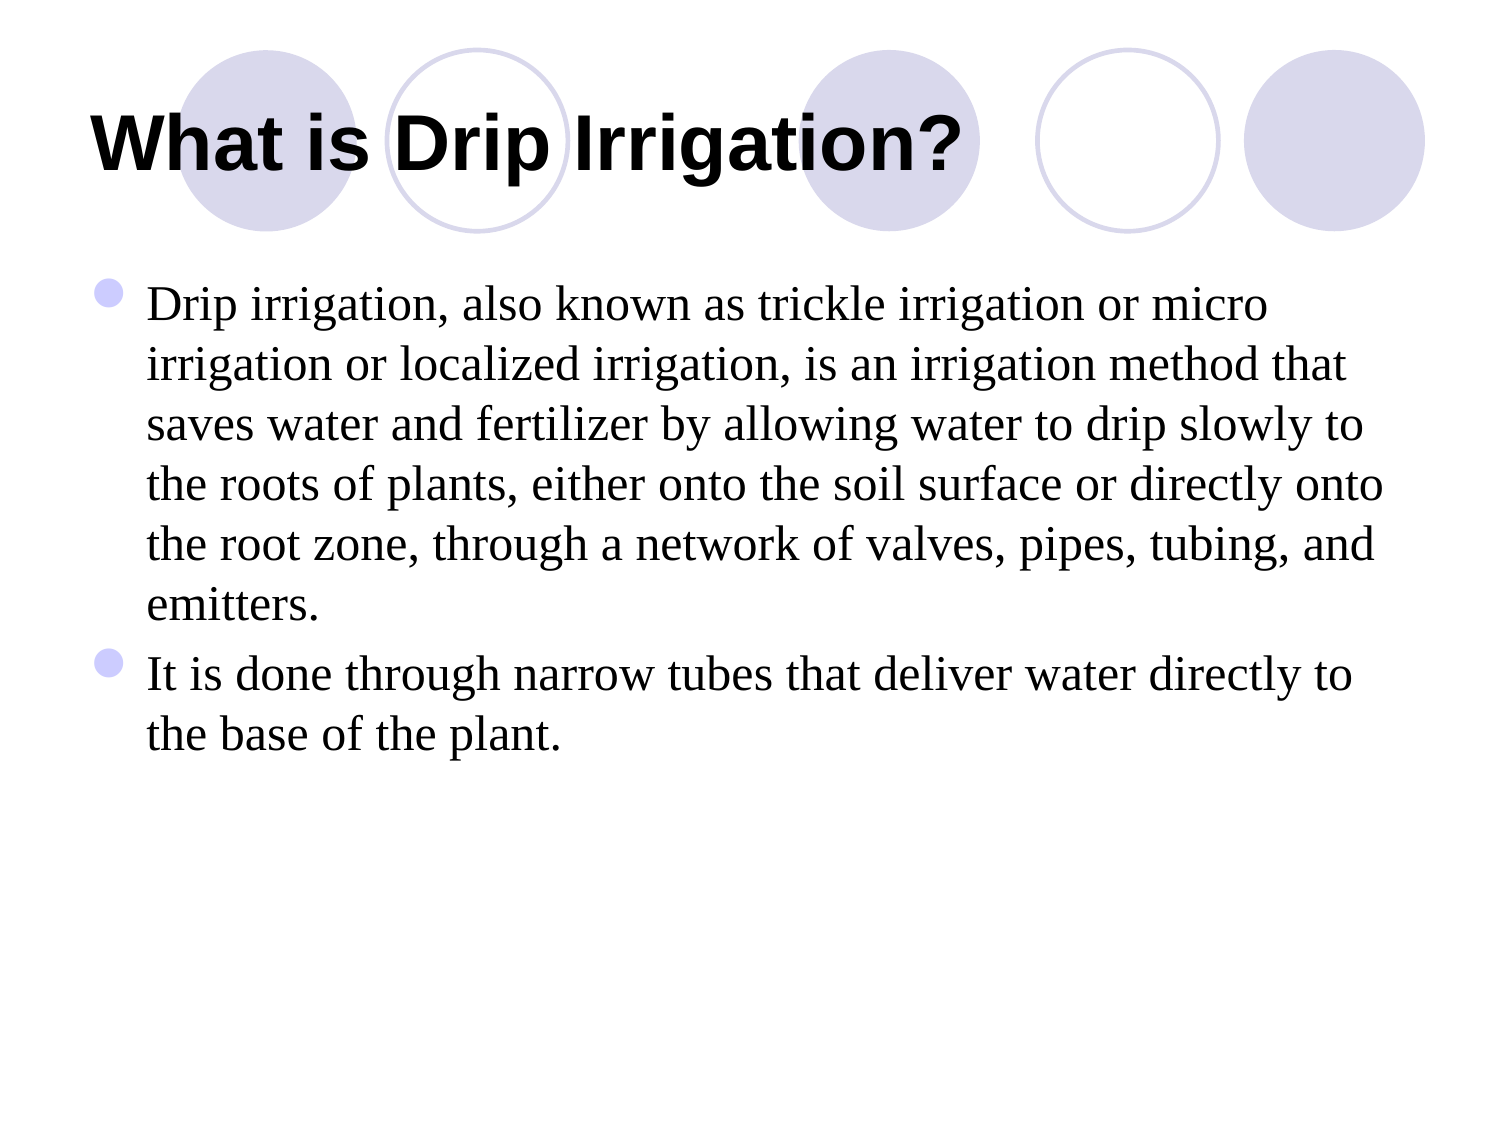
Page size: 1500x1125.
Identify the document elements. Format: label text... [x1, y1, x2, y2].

title What is Drip Irrigation? [74, 44, 1426, 233]
list Drip irrigation, also known as trickle irrigation or micro irrigation or localized irrigation, is an irrigation method that saves water and fertilizer by allowing water to drip slowly to the roots of plants, either onto the soil surface or directly onto the root zone, through a network of valves, pipes, tubing, and emitters. It is done through narrow tubes that deliver water directly to the base of the plant. [74, 262, 1426, 1006]
